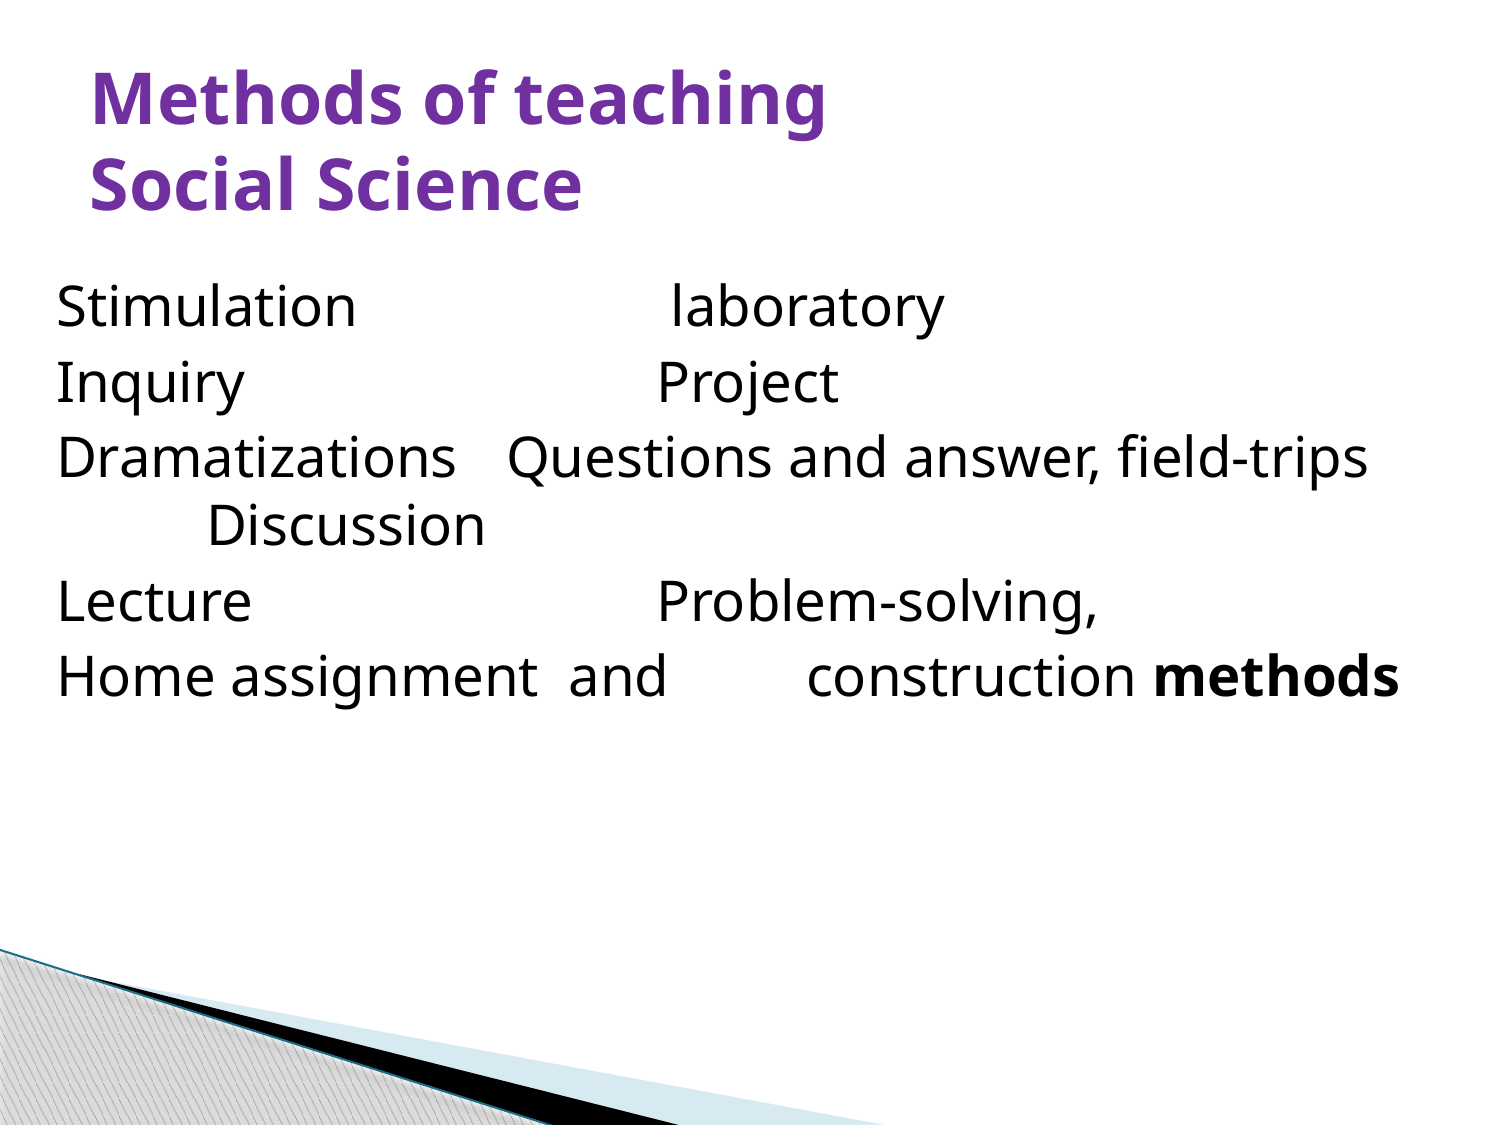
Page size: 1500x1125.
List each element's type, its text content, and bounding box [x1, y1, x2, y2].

title Methods of teaching Social Science [75, 45, 1425, 233]
list Stimulation laboratory Inquiry Project Dramatizations Questions and answer, field-trips Discussion Lecture Problem-solving, Home assignment and construction methods [41, 262, 1471, 1005]
